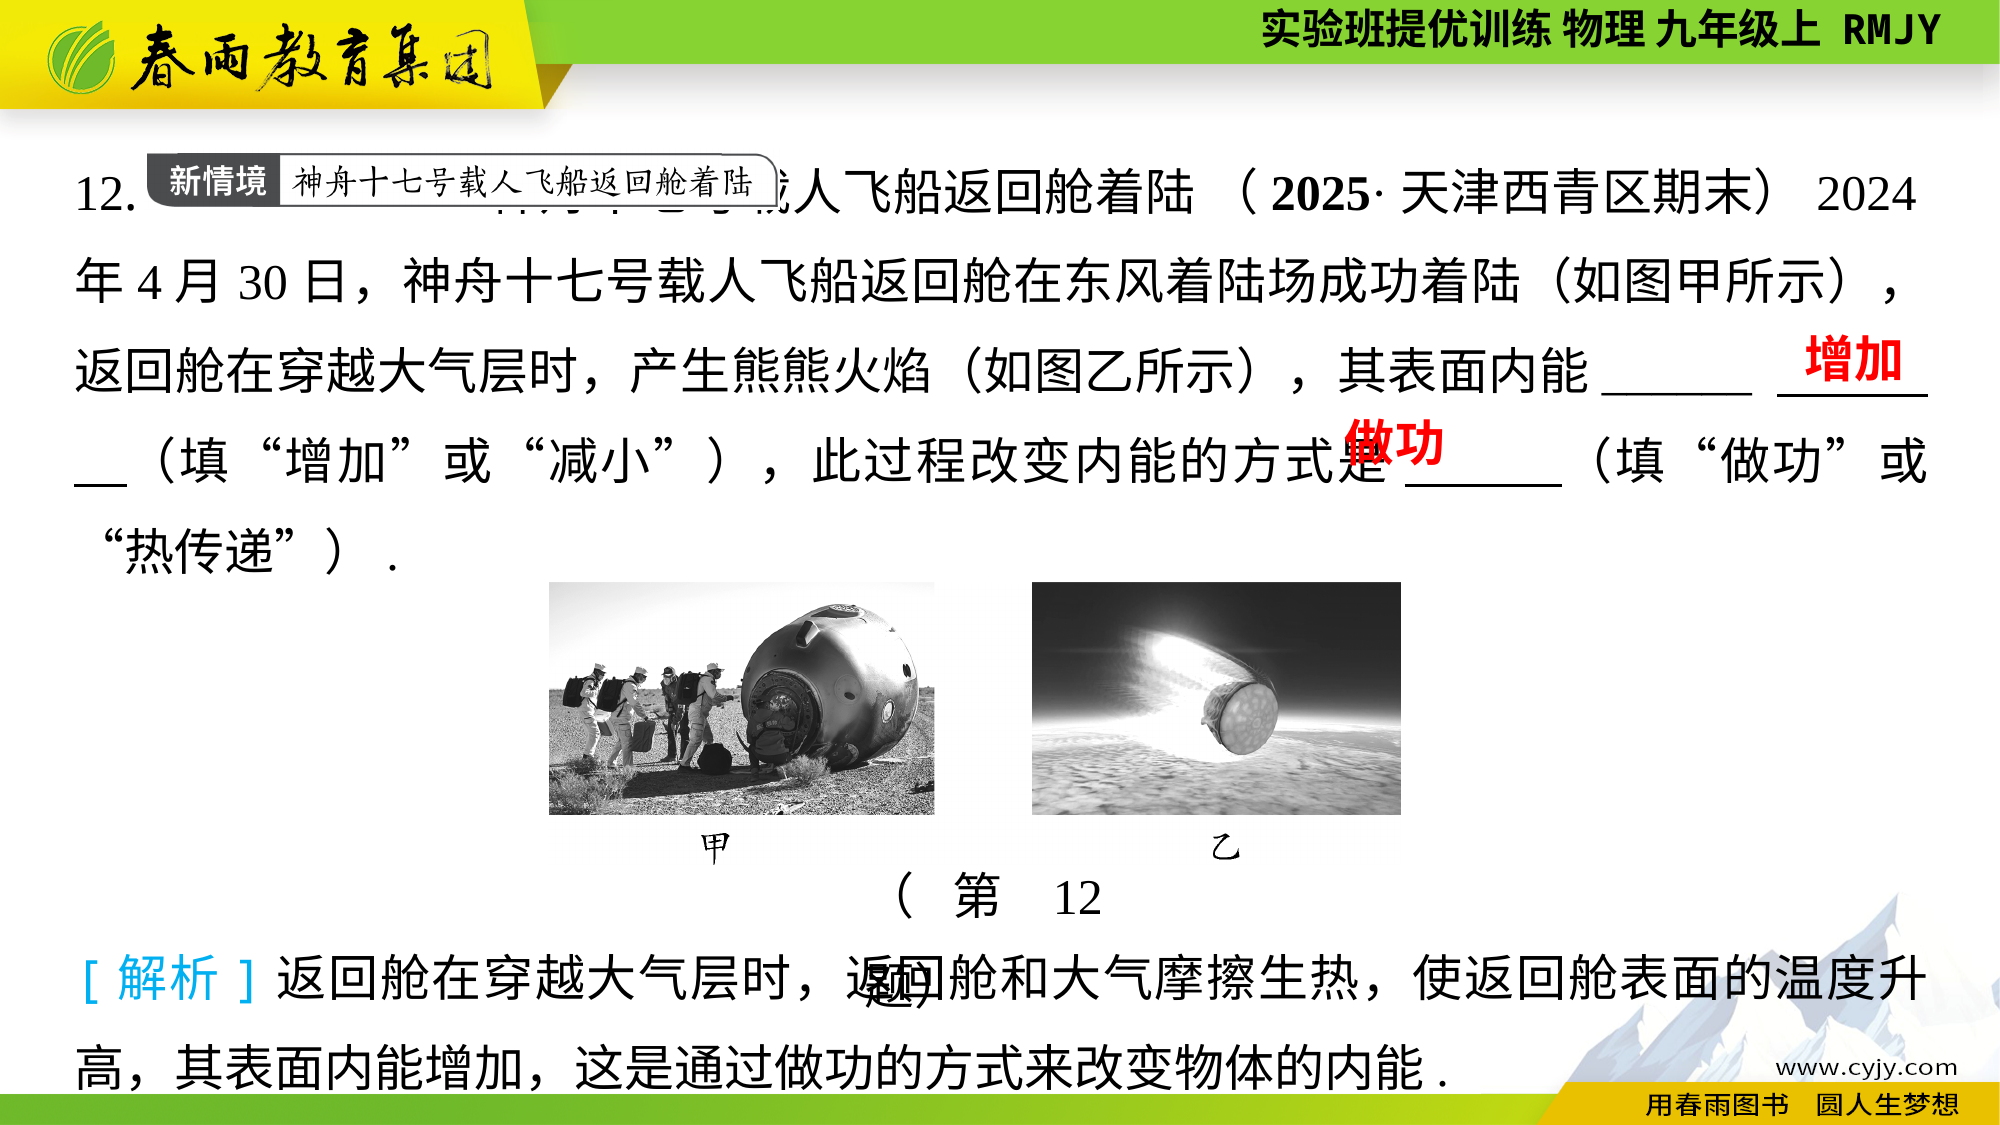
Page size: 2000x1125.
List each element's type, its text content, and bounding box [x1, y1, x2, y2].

list 12. 神舟十七号载人飞船返回舱着陆 （2025·天津西青区期末）2024年4月30日，神舟十七号载人飞船返回舱在东风着陆场成功着陆（如图甲所示），返回舱在穿越大气层时，产生熊熊火焰（如图乙所示），其表面内能______ （填“增加”或“减小”），此过程改变内能的方式是 （填“做功”或“热传递”）. [59, 122, 1944, 581]
text_box [解析]返回舱在穿越大气层时，返回舱和大气摩擦生热，使返回舱表面的温度升高，其表面内能增加，这是通过做功的方式来改变物体的内能. [59, 908, 1944, 1104]
text_box （第12题） [849, 874, 1130, 908]
text_box 做功 [1330, 404, 1460, 479]
picture [0, 0, 2000, 1125]
text_box 增加 [1789, 319, 1920, 395]
